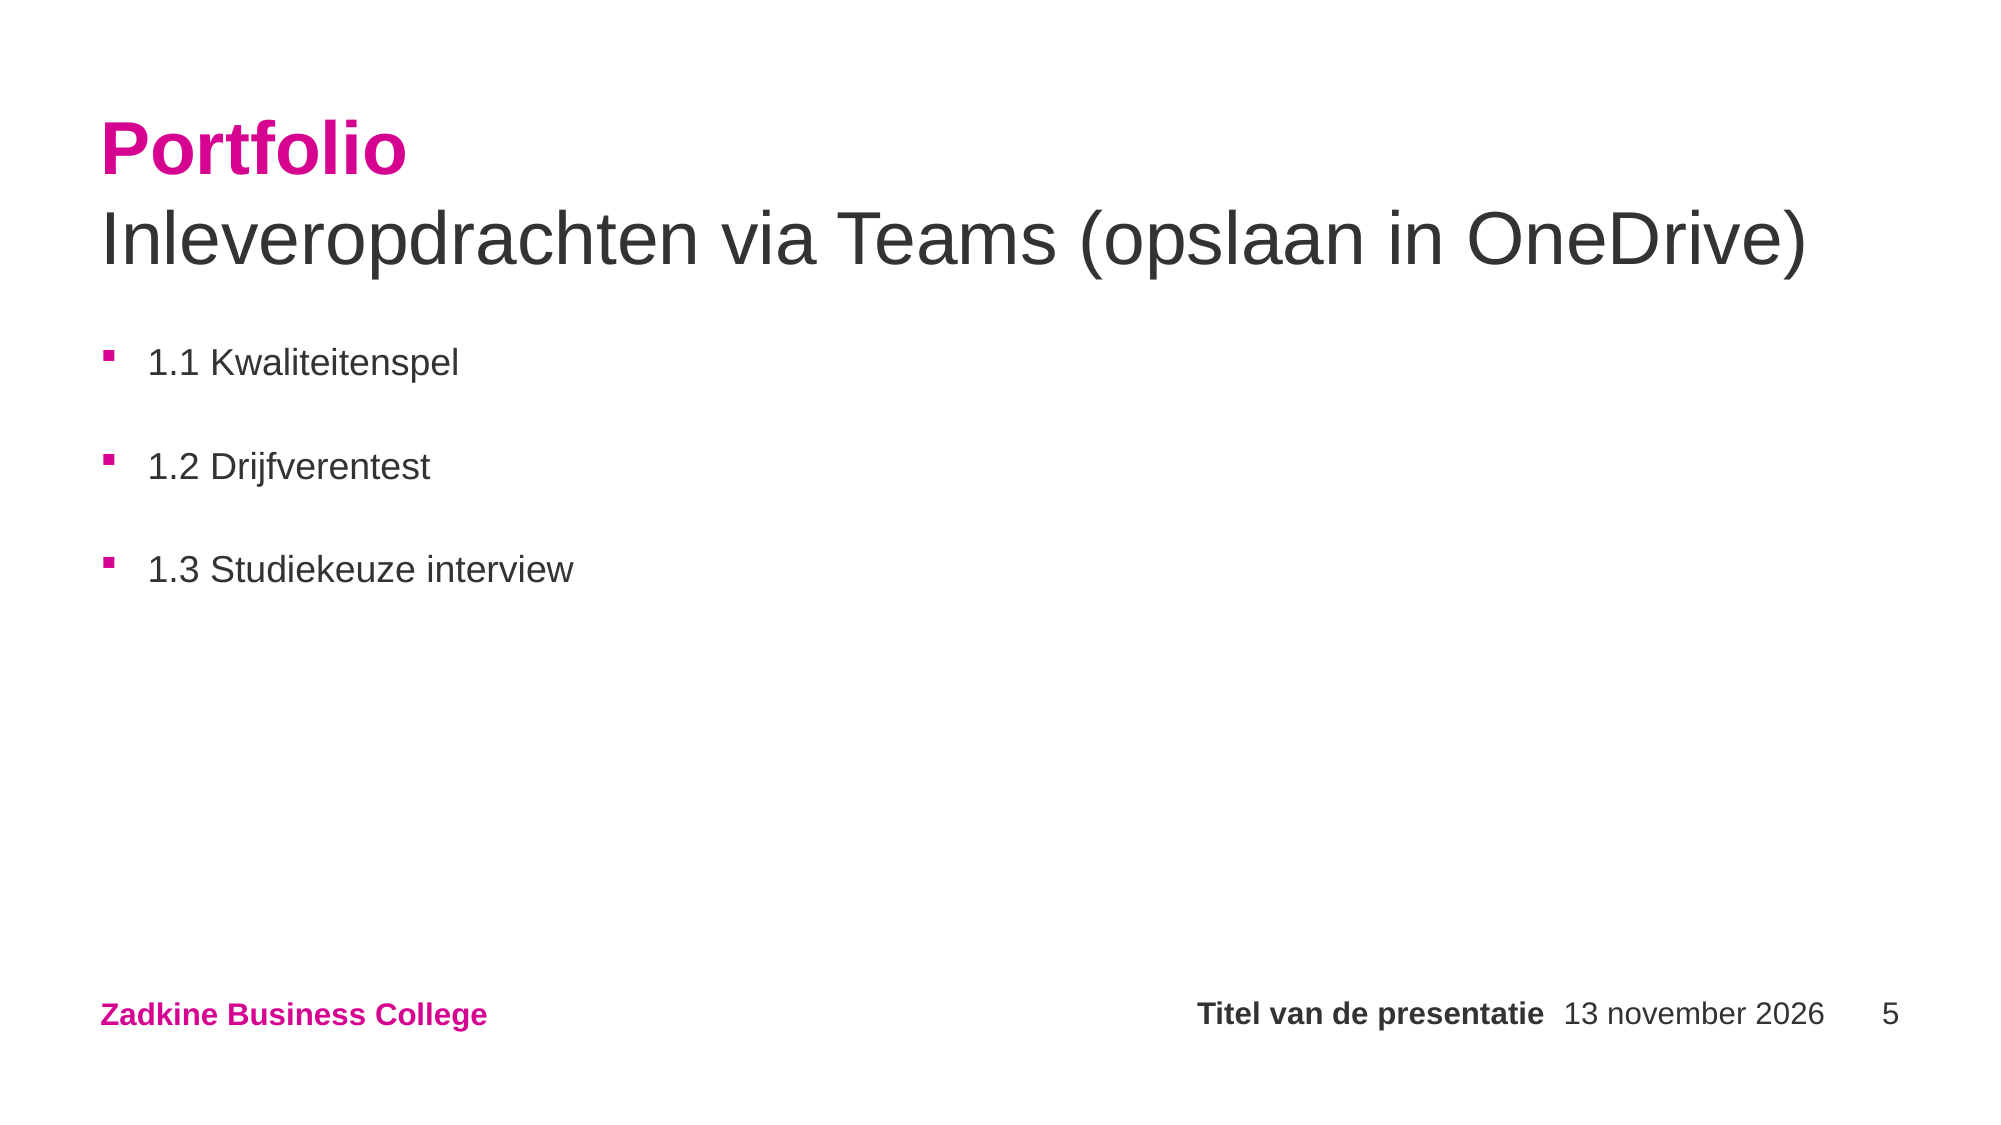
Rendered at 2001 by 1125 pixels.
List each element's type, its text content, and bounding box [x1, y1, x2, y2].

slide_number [1546, 993, 1825, 1033]
slide_number 5 [1825, 993, 1900, 1033]
list Inleveropdrachten via Teams (opslaan in OneDrive) [100, 189, 1900, 280]
footer Titel van de presentatie [870, 993, 1546, 1033]
list 1.1 Kwaliteitenspel 1.2 Drijfverentest 1.3 Studiekeuze interview [100, 331, 1900, 917]
title Portfolio [100, 100, 1900, 189]
